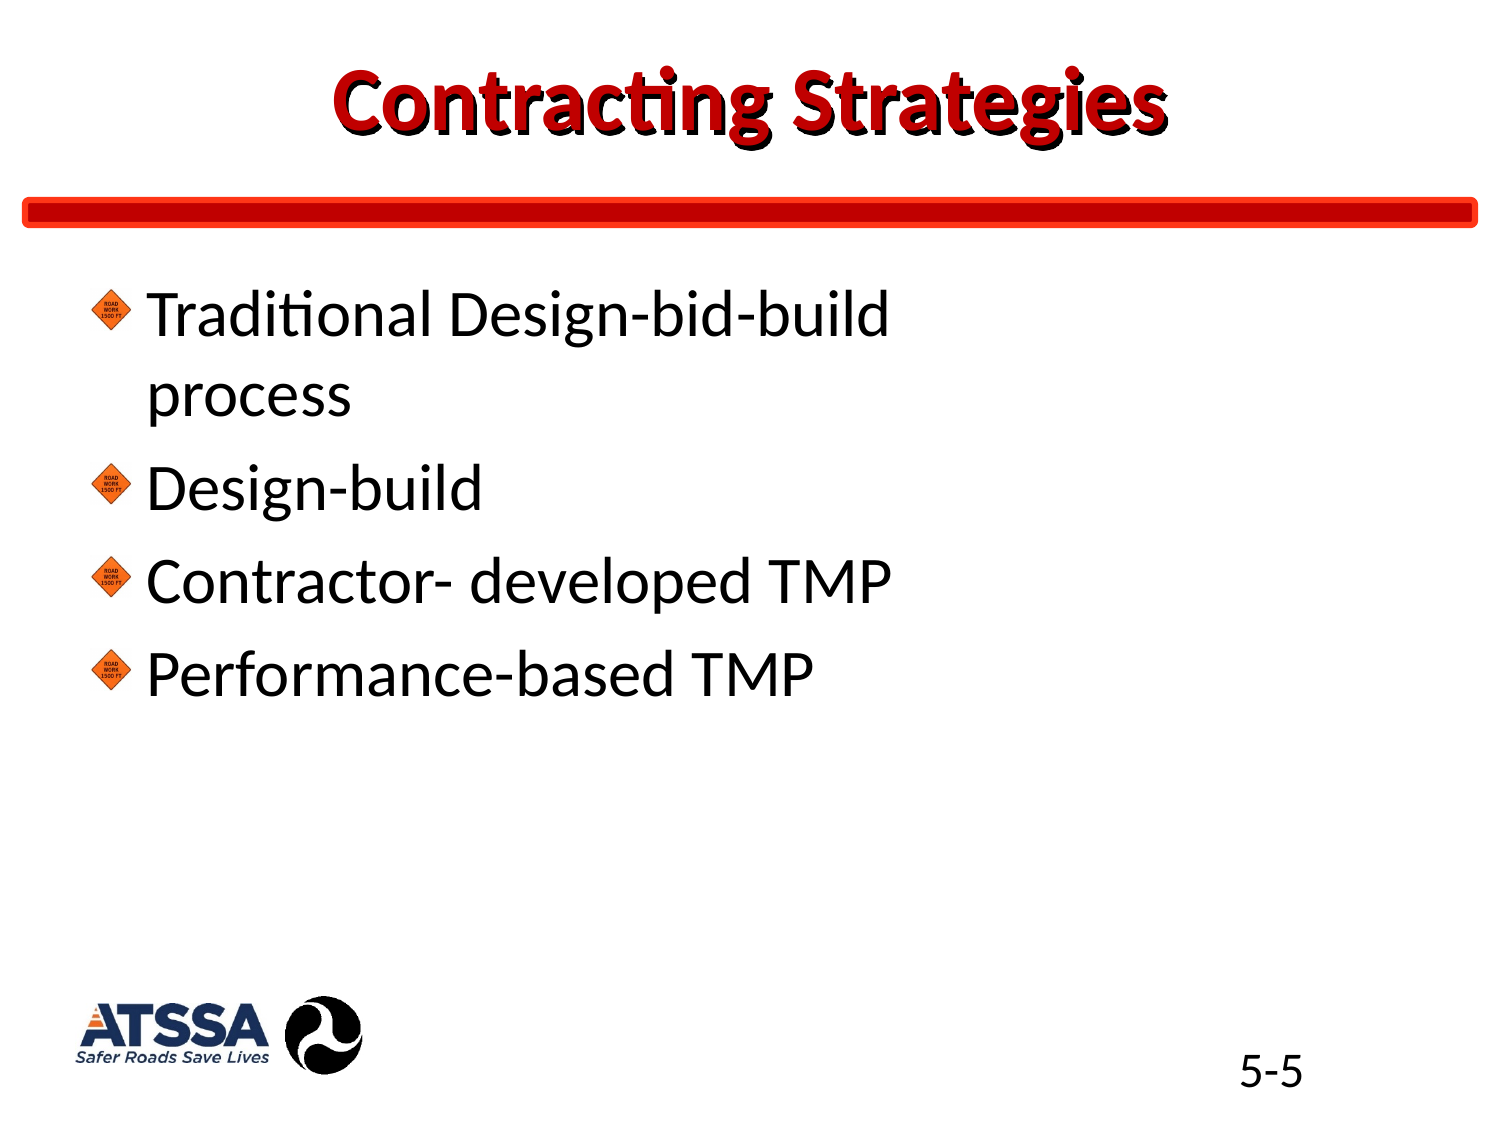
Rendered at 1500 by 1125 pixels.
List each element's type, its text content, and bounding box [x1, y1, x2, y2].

title Contracting Strategies [0, 0, 1500, 188]
picture [90, 462, 132, 505]
picture [90, 555, 132, 598]
picture [90, 288, 132, 331]
list Traditional Design-bid-build process Design-build Contractor- developed TMP Performance-based TMP [74, 262, 1101, 988]
picture [90, 648, 132, 691]
picture [276, 989, 370, 1077]
picture [75, 1003, 269, 1063]
